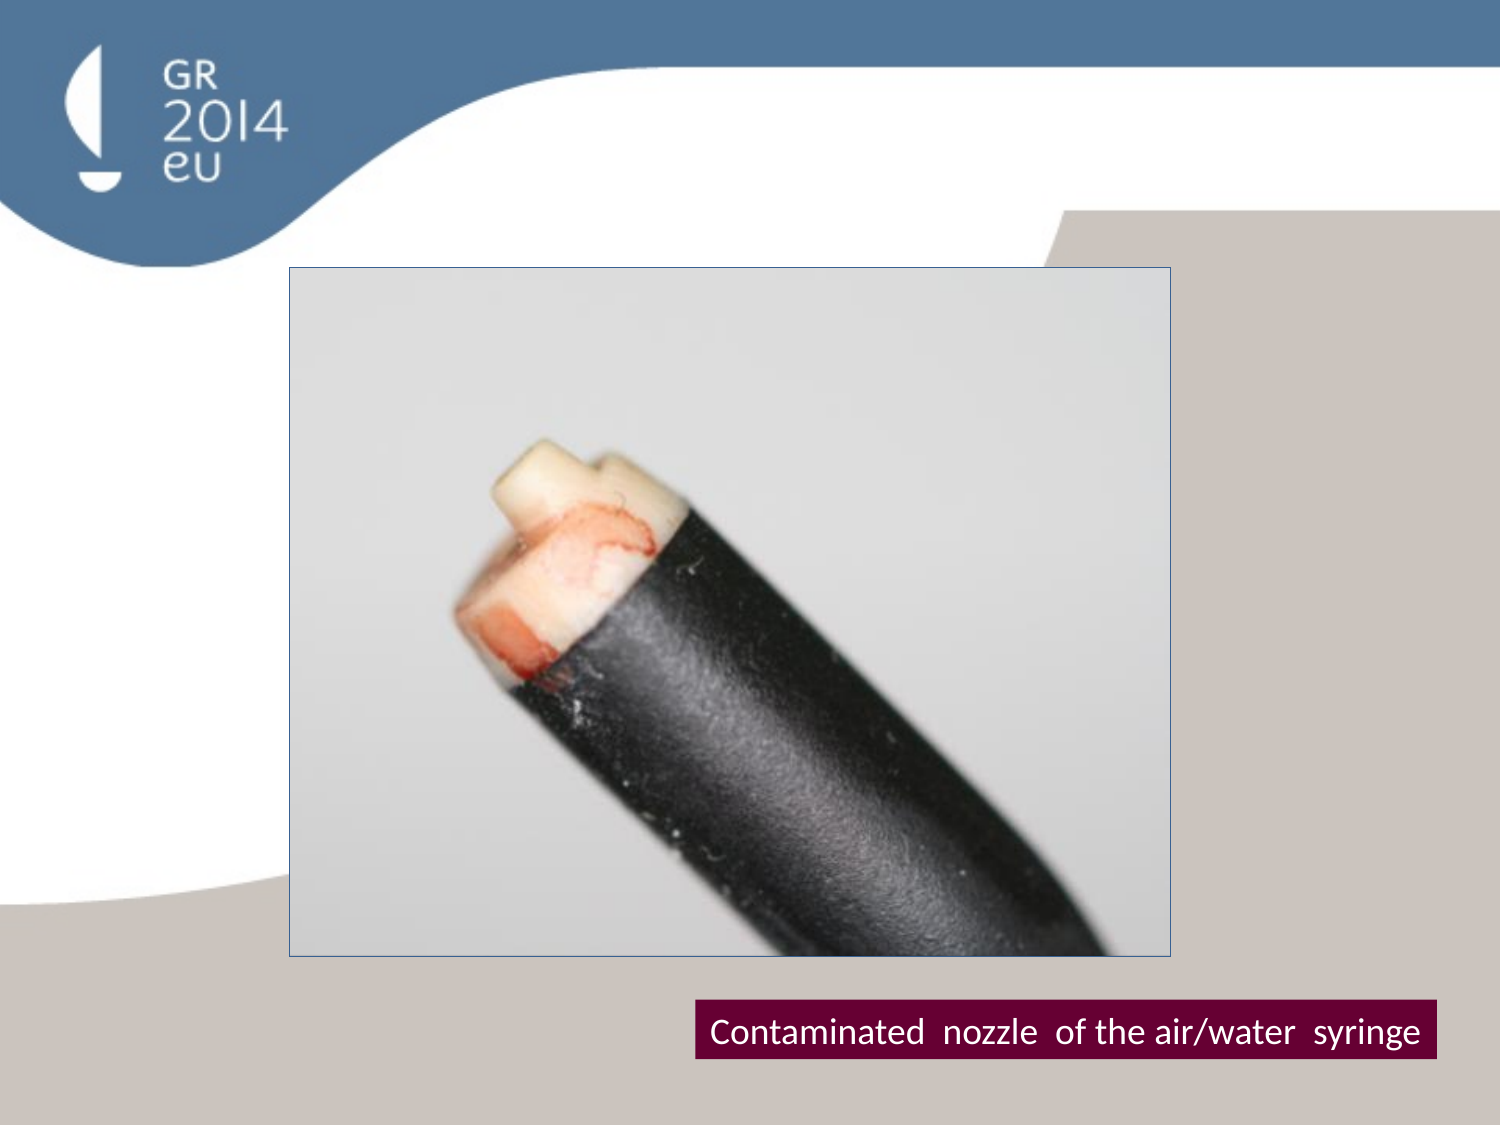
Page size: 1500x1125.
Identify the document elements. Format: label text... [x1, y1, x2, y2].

picture [289, 266, 1171, 957]
text_box Contaminated nozzle of the air/water syringe [695, 999, 1437, 1060]
